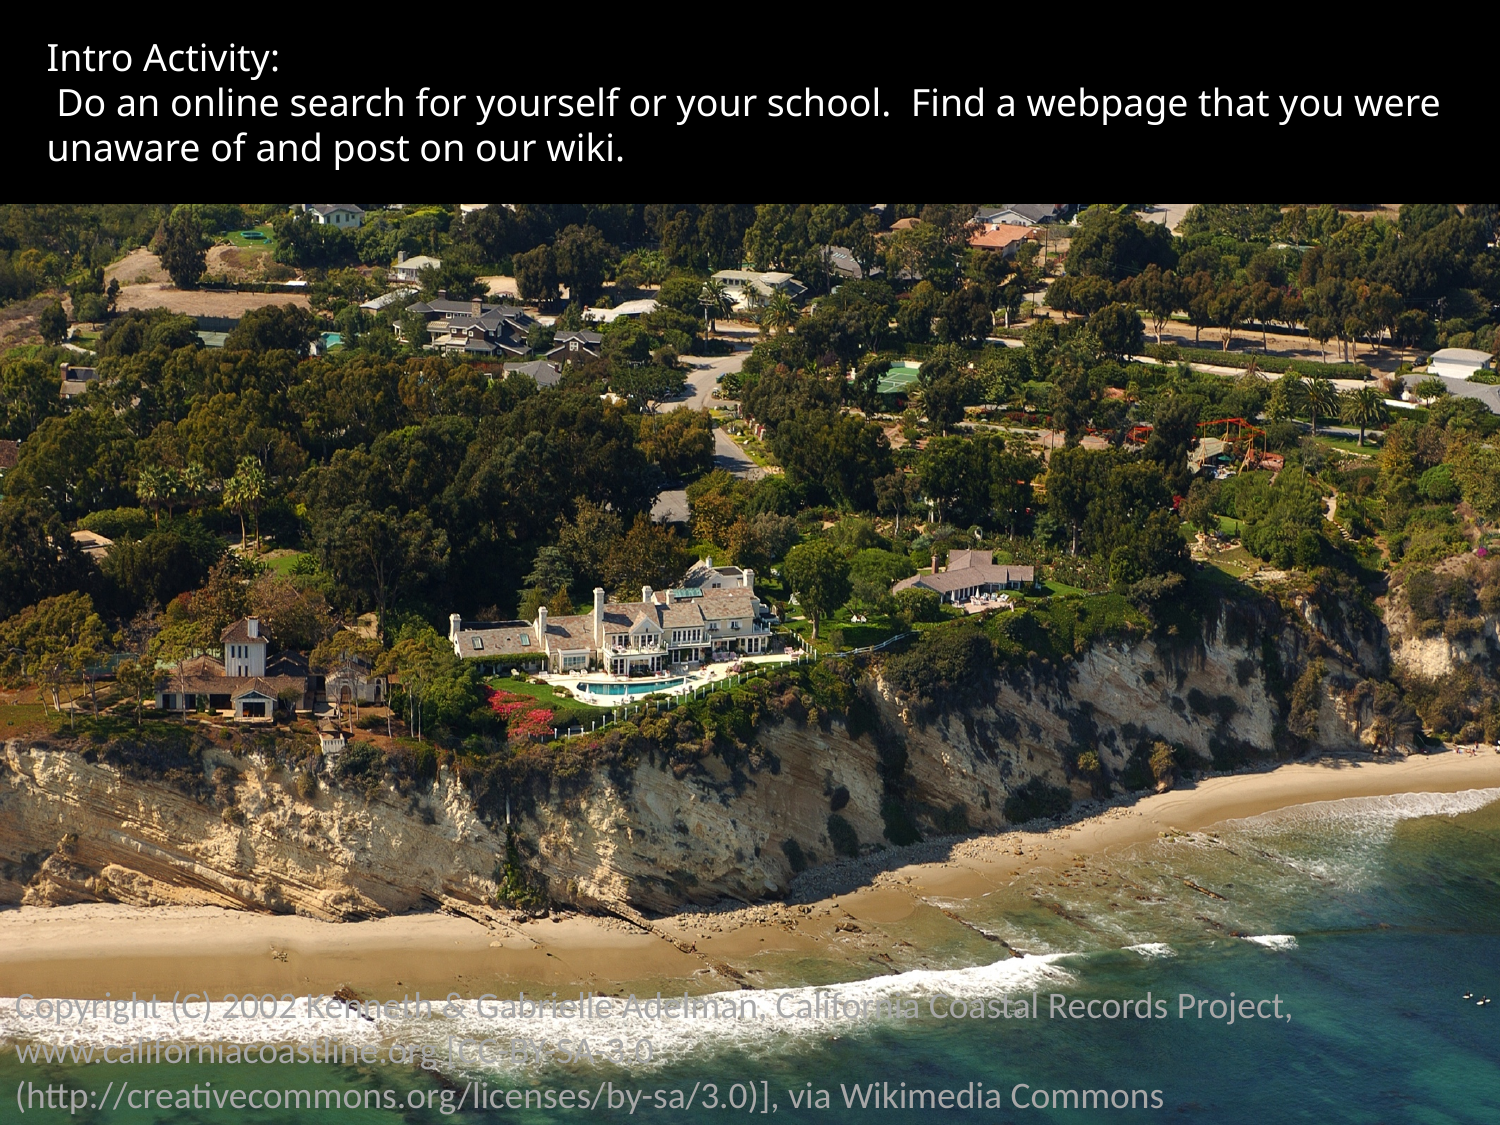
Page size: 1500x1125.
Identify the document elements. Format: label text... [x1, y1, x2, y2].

picture [0, 204, 1500, 1125]
text_box Intro Activity: Do an online search for yourself or your school. Find a webpage that you were unaware of and post on our wiki. [31, 26, 1500, 176]
